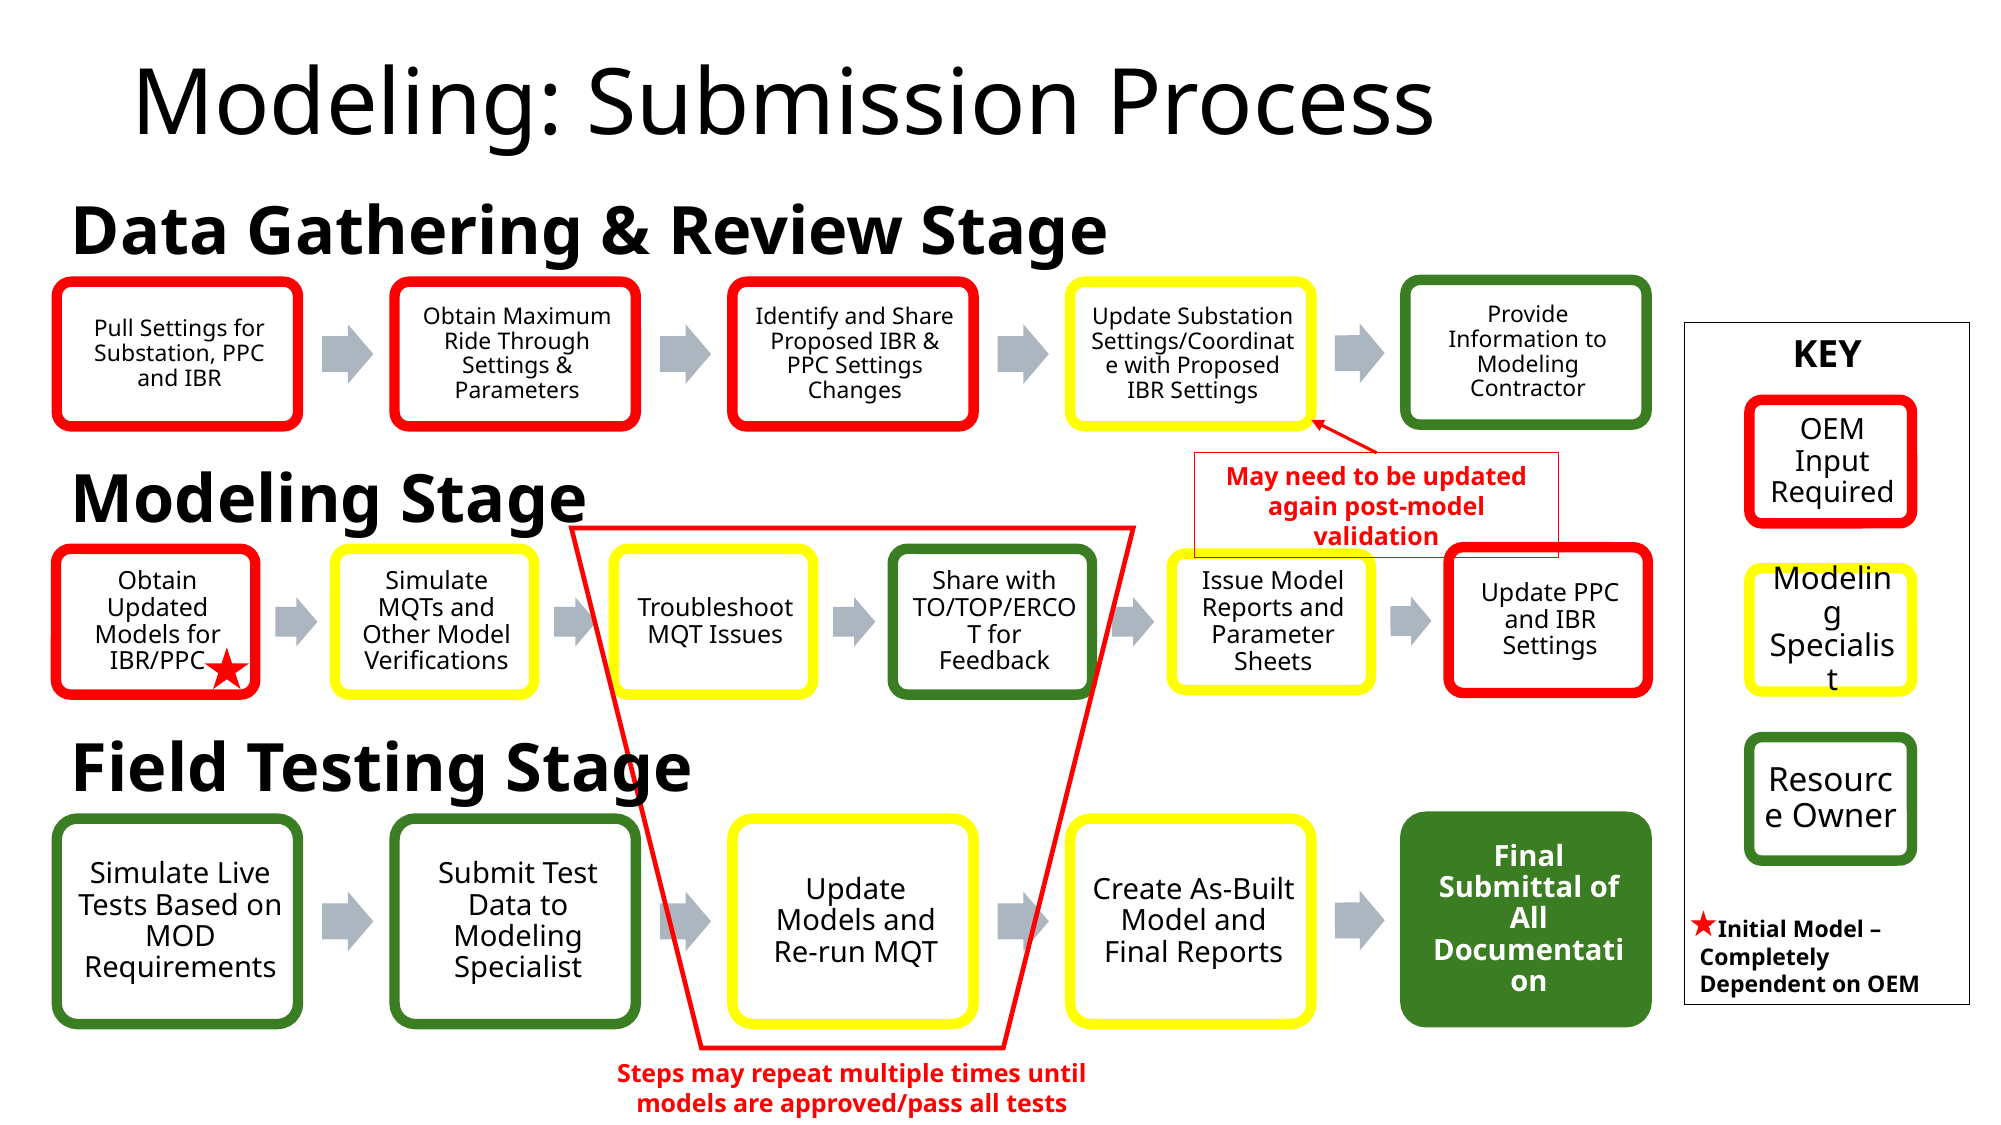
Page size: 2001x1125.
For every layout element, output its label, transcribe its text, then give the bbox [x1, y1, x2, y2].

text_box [1748, 399, 1913, 524]
text_box Modeling Stage [55, 470, 1194, 474]
text_box Steps may repeat multiple times until models are approved/pass all tests [571, 1069, 1134, 1125]
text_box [1748, 567, 1913, 693]
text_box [1310, 419, 1378, 454]
text_box Data Gathering & Review Stage [55, 180, 1259, 238]
text_box May need to be updated again post-model validation [1194, 470, 1559, 474]
text_box Modeling: Submission Process [116, 5, 1884, 205]
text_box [1748, 736, 1913, 862]
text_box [55, 773, 1651, 1069]
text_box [55, 474, 1651, 770]
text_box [55, 238, 1651, 470]
text_box KEY * Initial Model – Completely Dependent on OEM [1684, 322, 1970, 1005]
text_box [1690, 910, 1717, 937]
